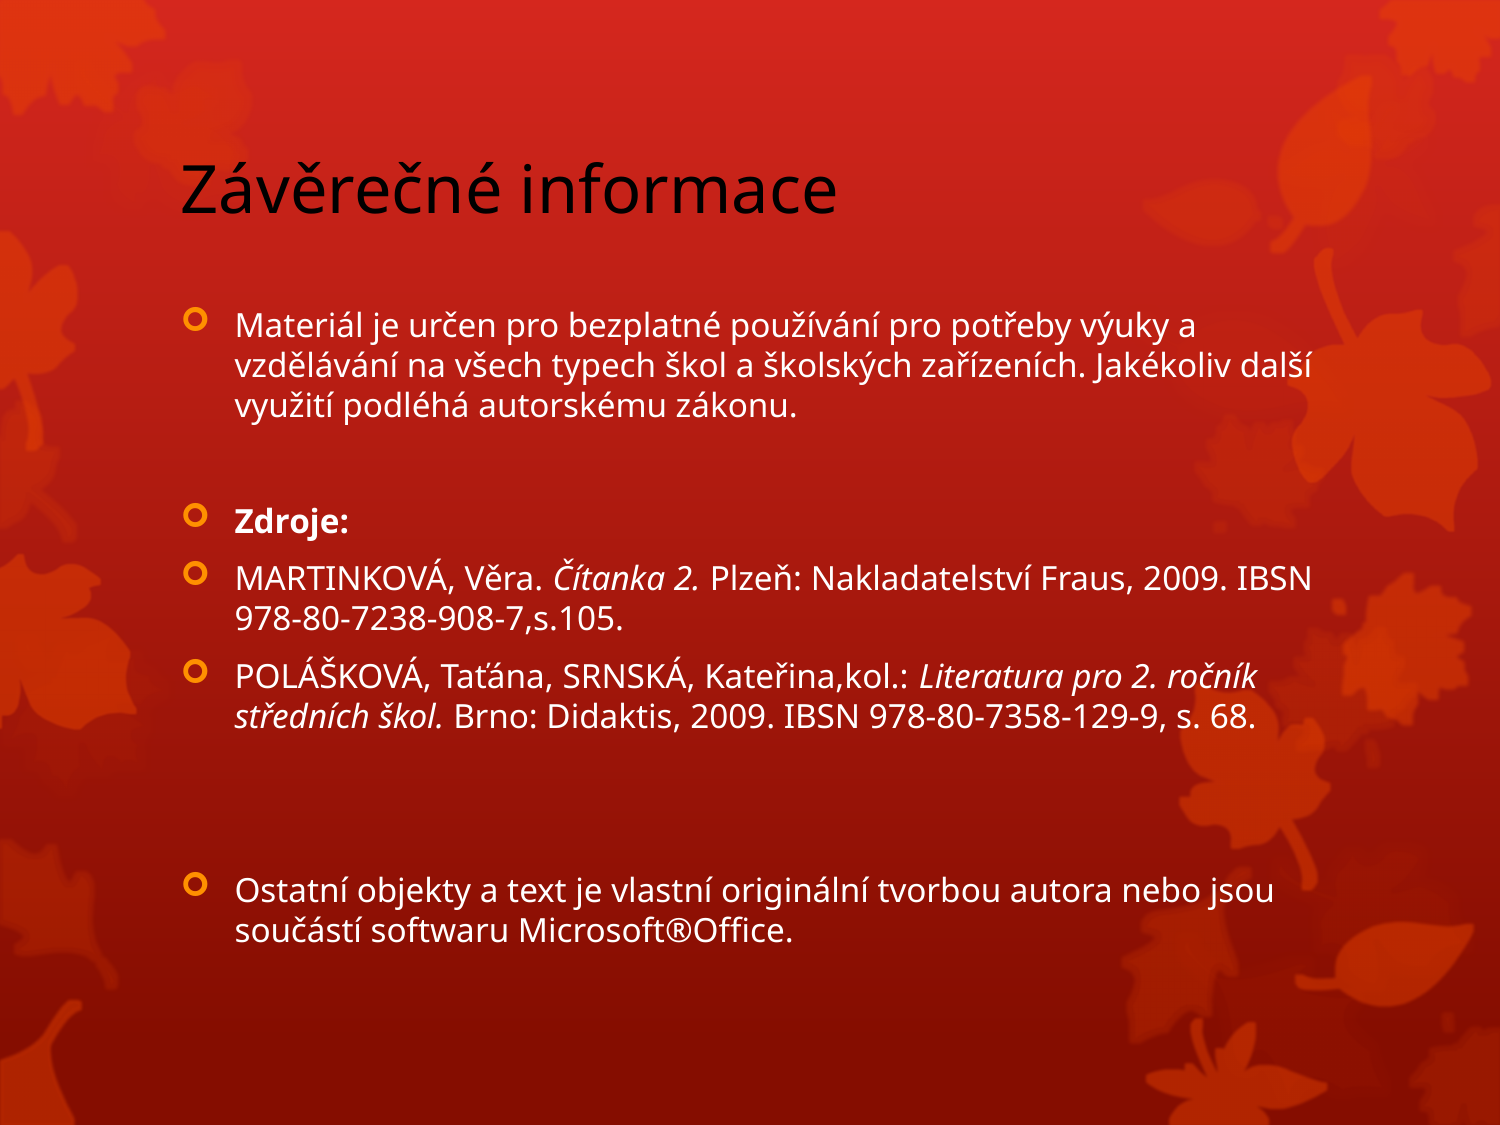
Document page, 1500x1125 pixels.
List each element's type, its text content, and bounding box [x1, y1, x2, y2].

list Materiál je určen pro bezplatné používání pro potřeby výuky a vzdělávání na všech typech škol a školských zařízeních. Jakékoliv další využití podléhá autorskému zákonu. Zdroje: MARTINKOVÁ, Věra. Čítanka 2. Plzeň: Nakladatelství Fraus, 2009. IBSN 978-80-7238-908-7,s.105. POLÁŠKOVÁ, Taťána, SRNSKÁ, Kateřina,kol.: Literatura pro 2. ročník středních škol. Brno: Didaktis, 2009. IBSN 978-80-7358-129-9, s. 68. Ostatní objekty a text je vlastní originální tvorbou autora nebo jsou součástí softwaru Microsoft®Office. [165, 296, 1335, 962]
title Závěrečné informace [165, 110, 1335, 263]
